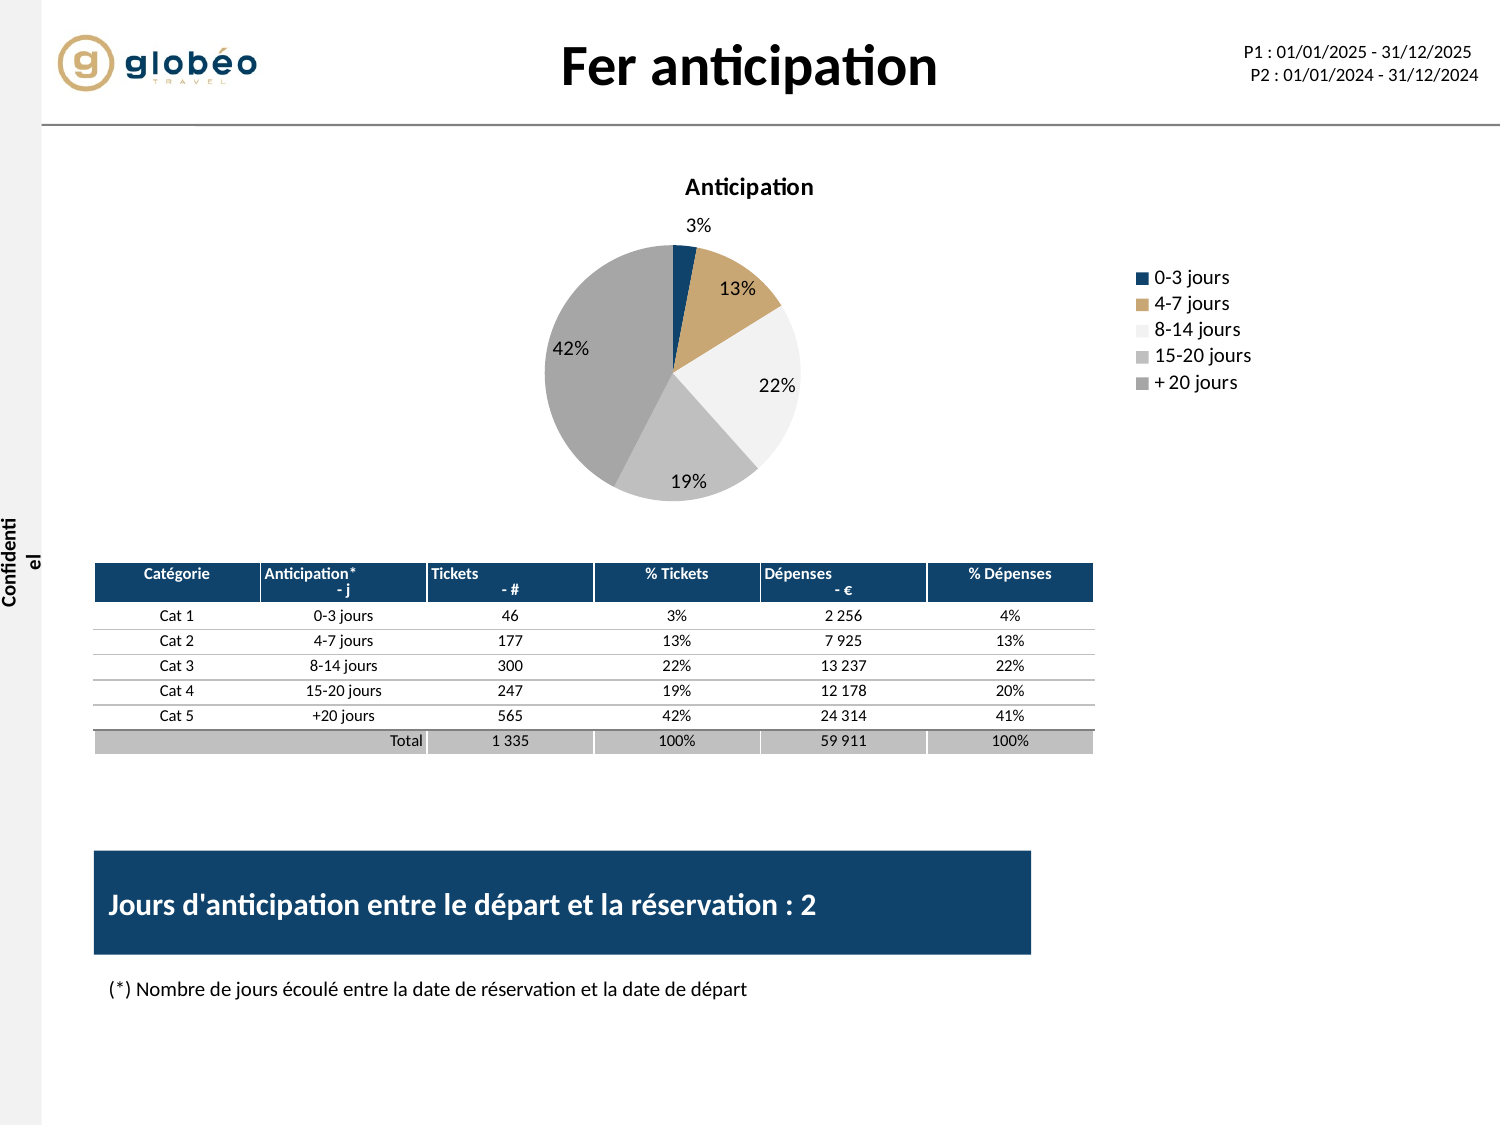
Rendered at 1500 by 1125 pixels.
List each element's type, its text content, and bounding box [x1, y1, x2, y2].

table_cell 19% [595, 681, 760, 704]
table_cell 22% [595, 655, 760, 679]
table_cell 4-7 jours [261, 630, 426, 654]
table_header Tickets - # [428, 563, 593, 602]
table_cell 565 [428, 706, 593, 729]
text_box P1 : 01/01/2025 - 31/12/2025 P2 : 01/01/2024 - 31/12/2024 [1227, 8, 1500, 117]
table_cell 13% [928, 630, 1093, 654]
table_header % Tickets [595, 563, 760, 602]
table_cell +20 jours [261, 706, 426, 729]
table_cell 100% [928, 731, 1093, 754]
table_cell 41% [928, 706, 1093, 729]
table_cell 12 178 [761, 681, 926, 704]
table_header % Dépenses [928, 563, 1093, 602]
table_cell 4% [928, 607, 1093, 629]
text_box (*) Nombre de jours écoulé entre la date de réservation et la date de départ [92, 934, 1033, 1042]
table_cell 24 314 [761, 706, 926, 729]
text_box Fer anticipation [123, 8, 1227, 117]
table_cell 59 911 [761, 731, 926, 754]
table_cell Cat 2 [95, 630, 260, 654]
table_cell 8-14 jours [261, 655, 426, 679]
chart [228, 153, 1272, 509]
table_cell 15-20 jours [261, 681, 426, 704]
table_cell Cat 4 [95, 681, 260, 704]
table_header Catégorie [95, 563, 260, 602]
table_cell Cat 3 [95, 655, 260, 679]
table_cell 2 256 [761, 607, 926, 629]
text_box Jours d'anticipation entre le départ et la réservation : 2 [92, 849, 1033, 934]
table_cell Total [95, 731, 426, 754]
table_cell 247 [428, 681, 593, 704]
table_cell 22% [928, 655, 1093, 679]
table_header Dépenses - € [761, 563, 926, 602]
table_cell Cat 5 [95, 706, 260, 729]
table_cell 0-3 jours [261, 607, 426, 629]
table_cell 3% [595, 607, 760, 629]
table_cell 13 237 [761, 655, 926, 679]
table_cell 7 925 [761, 630, 926, 654]
table_cell 1 335 [428, 731, 593, 754]
picture [51, 29, 261, 95]
table_cell 177 [428, 630, 593, 654]
table_cell 300 [428, 655, 593, 679]
table_cell 13% [595, 630, 760, 654]
table_cell 46 [428, 607, 593, 629]
text_box Confidentiel [2, 498, 37, 627]
table_cell Cat 1 [95, 607, 260, 629]
table_cell 42% [595, 706, 760, 729]
table_cell 100% [595, 731, 760, 754]
table_header Anticipation* - j [261, 563, 426, 602]
table_cell 20% [928, 681, 1093, 704]
text_box [0, 0, 44, 1125]
